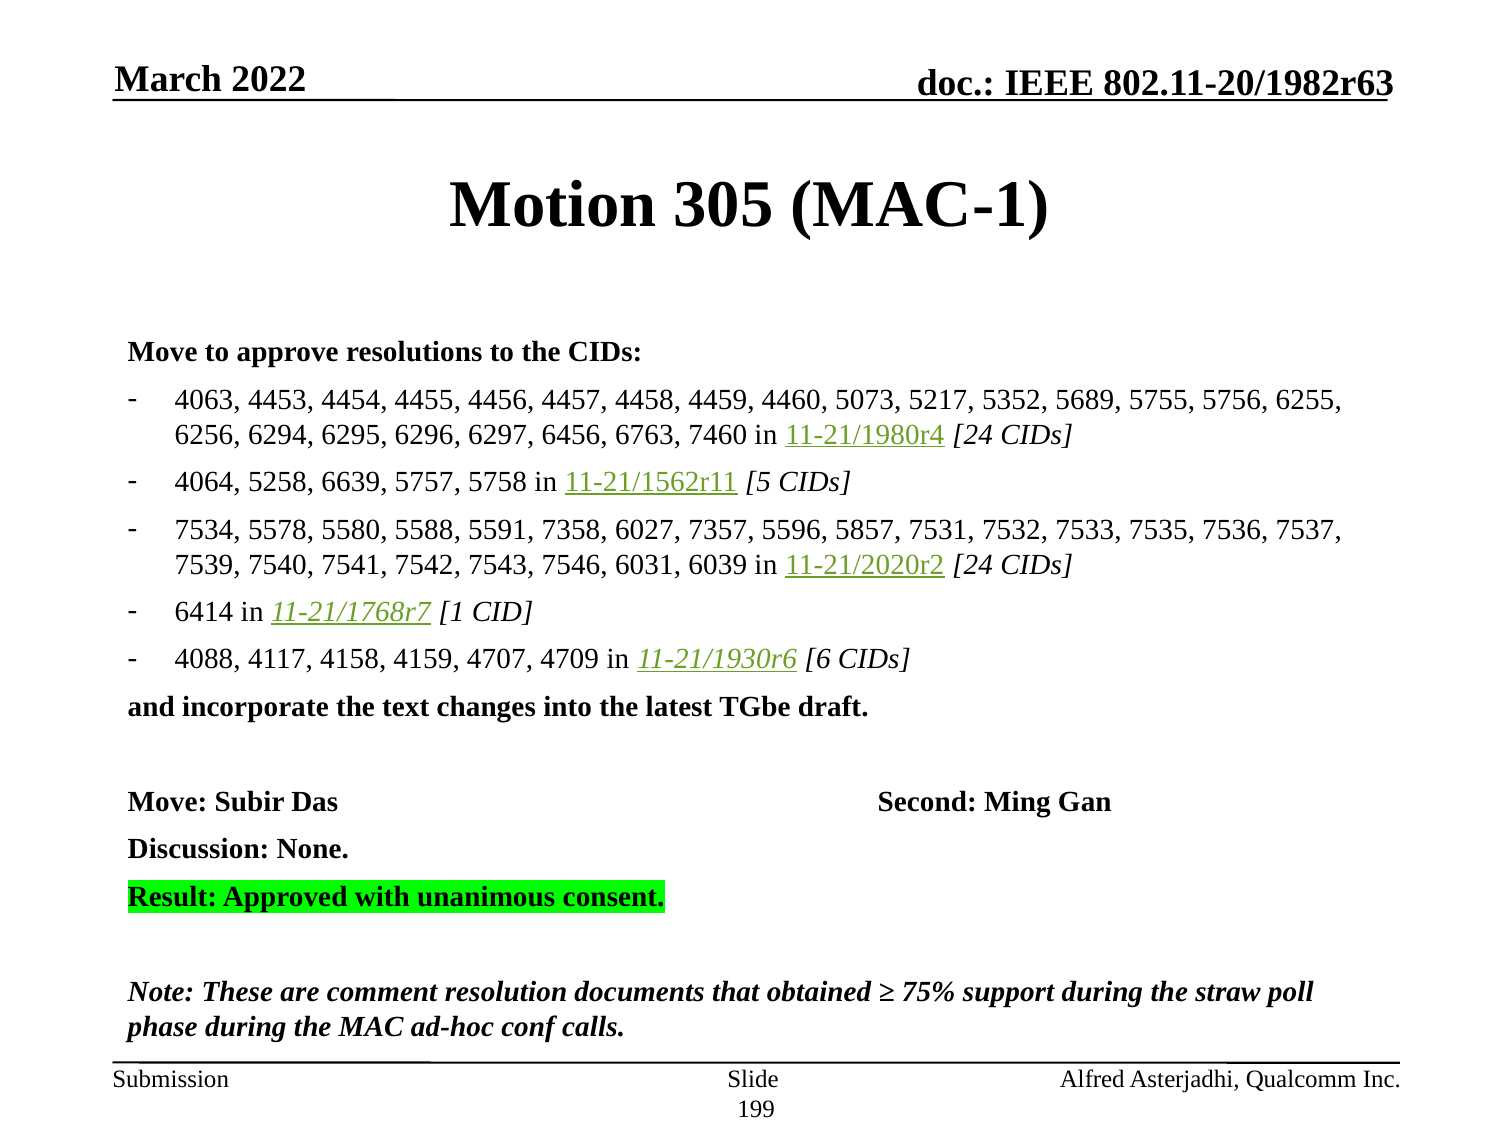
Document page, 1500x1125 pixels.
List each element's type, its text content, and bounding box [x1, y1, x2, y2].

title Motion 305 (MAC-1) [112, 112, 1388, 288]
slide_number Slide 199 [712, 1061, 800, 1123]
list Move to approve resolutions to the CIDs: 4063, 4453, 4454, 4455, 4456, 4457, 4458, 4459, 4460, 5073, 5217, 5352, 5689, 5755, 5756, 6255, 6256, 6294, 6295, 6296, 6297, 6456, 6763, 7460 in 11-21/1980r4 [24 CIDs] 4064, 5258, 6639, 5757, 5758 in 11-21/1562r11 [5 CIDs] 7534, 5578, 5580, 5588, 5591, 7358, 6027, 7357, 5596, 5857, 7531, 7532, 7533, 7535, 7536, 7537, 7539, 7540, 7541, 7542, 7543, 7546, 6031, 6039 in 11-21/2020r2 [24 CIDs] 6414 in 11-21/1768r7 [1 CID] 4088, 4117, 4158, 4159, 4707, 4709 in 11-21/1930r6 [6 CIDs] and incorporate the text changes into the latest TGbe draft. Move: Subir Das Second: Ming Gan Discussion: None. Result: Approved with unanimous consent. Note: These are comment resolution documents that obtained ≥ 75% support during the straw poll phase during the MAC ad-hoc conf calls. [112, 324, 1388, 1063]
footer Alfred Asterjadhi, Qualcomm Inc. [878, 1061, 1402, 1093]
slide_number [114, 54, 423, 100]
